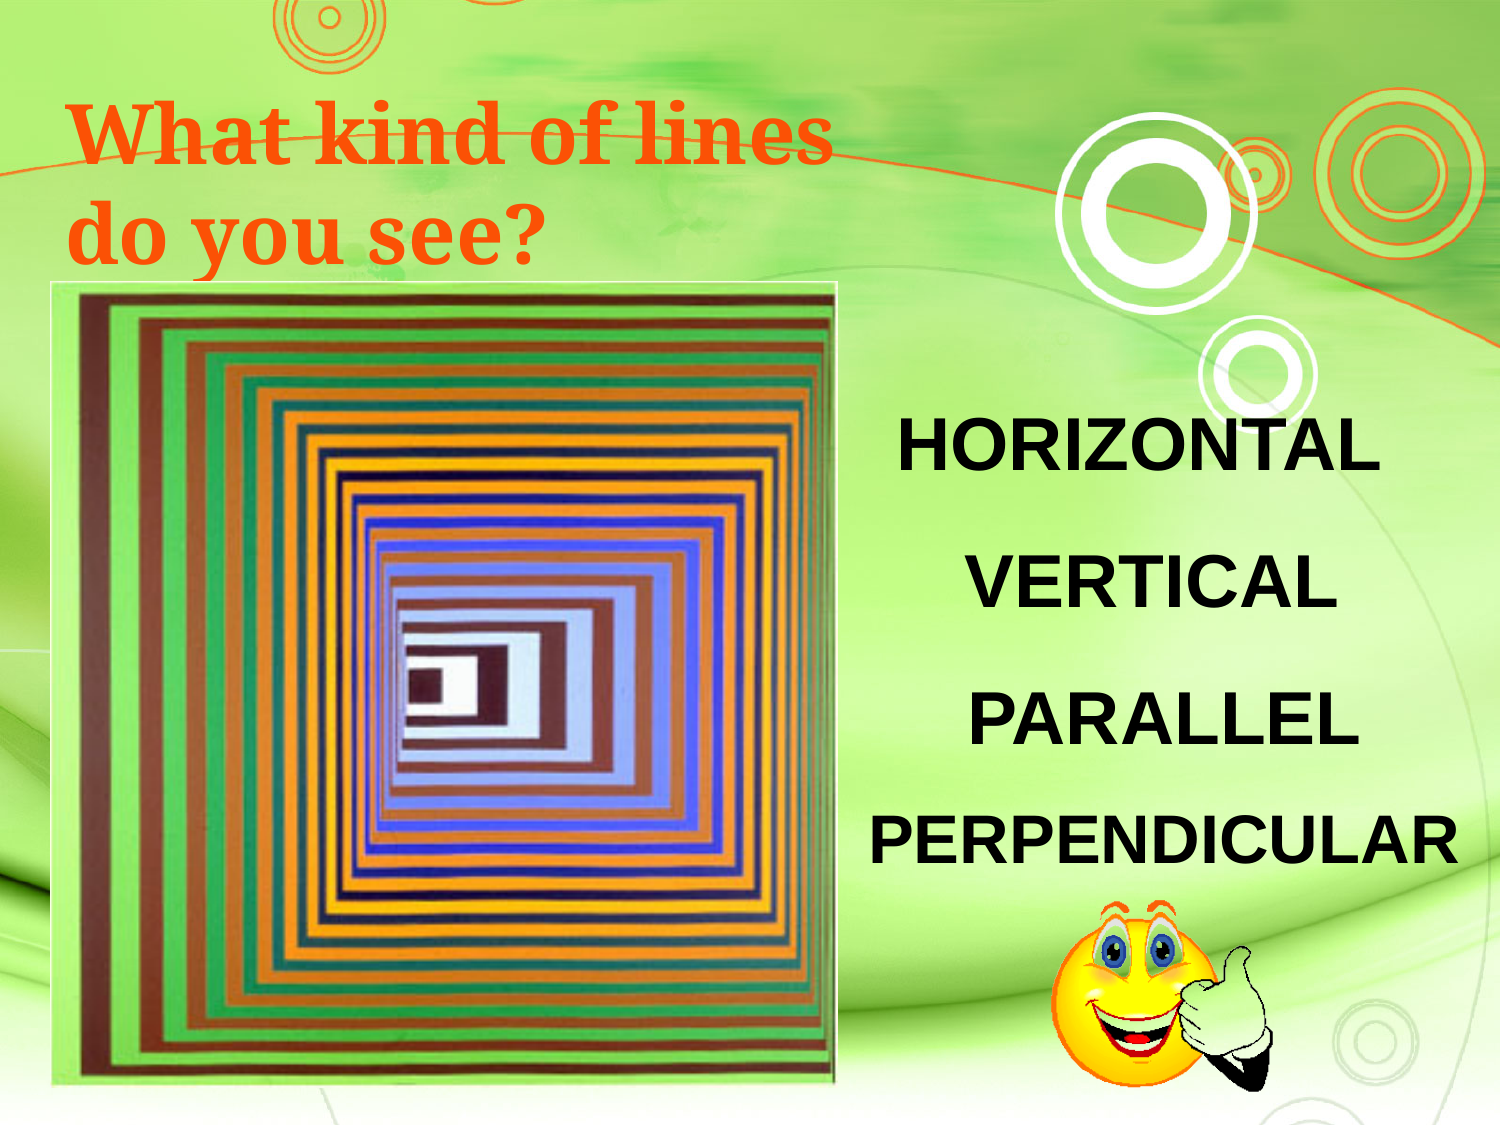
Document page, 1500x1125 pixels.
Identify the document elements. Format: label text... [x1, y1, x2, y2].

title What kind of lines do you see? [49, 87, 876, 276]
text_box parallel [887, 662, 1442, 768]
text_box horizontal [862, 387, 1417, 493]
text_box perpendicular [849, 787, 1479, 885]
text_box vertical [874, 524, 1429, 630]
picture [0, 0, 1500, 1125]
